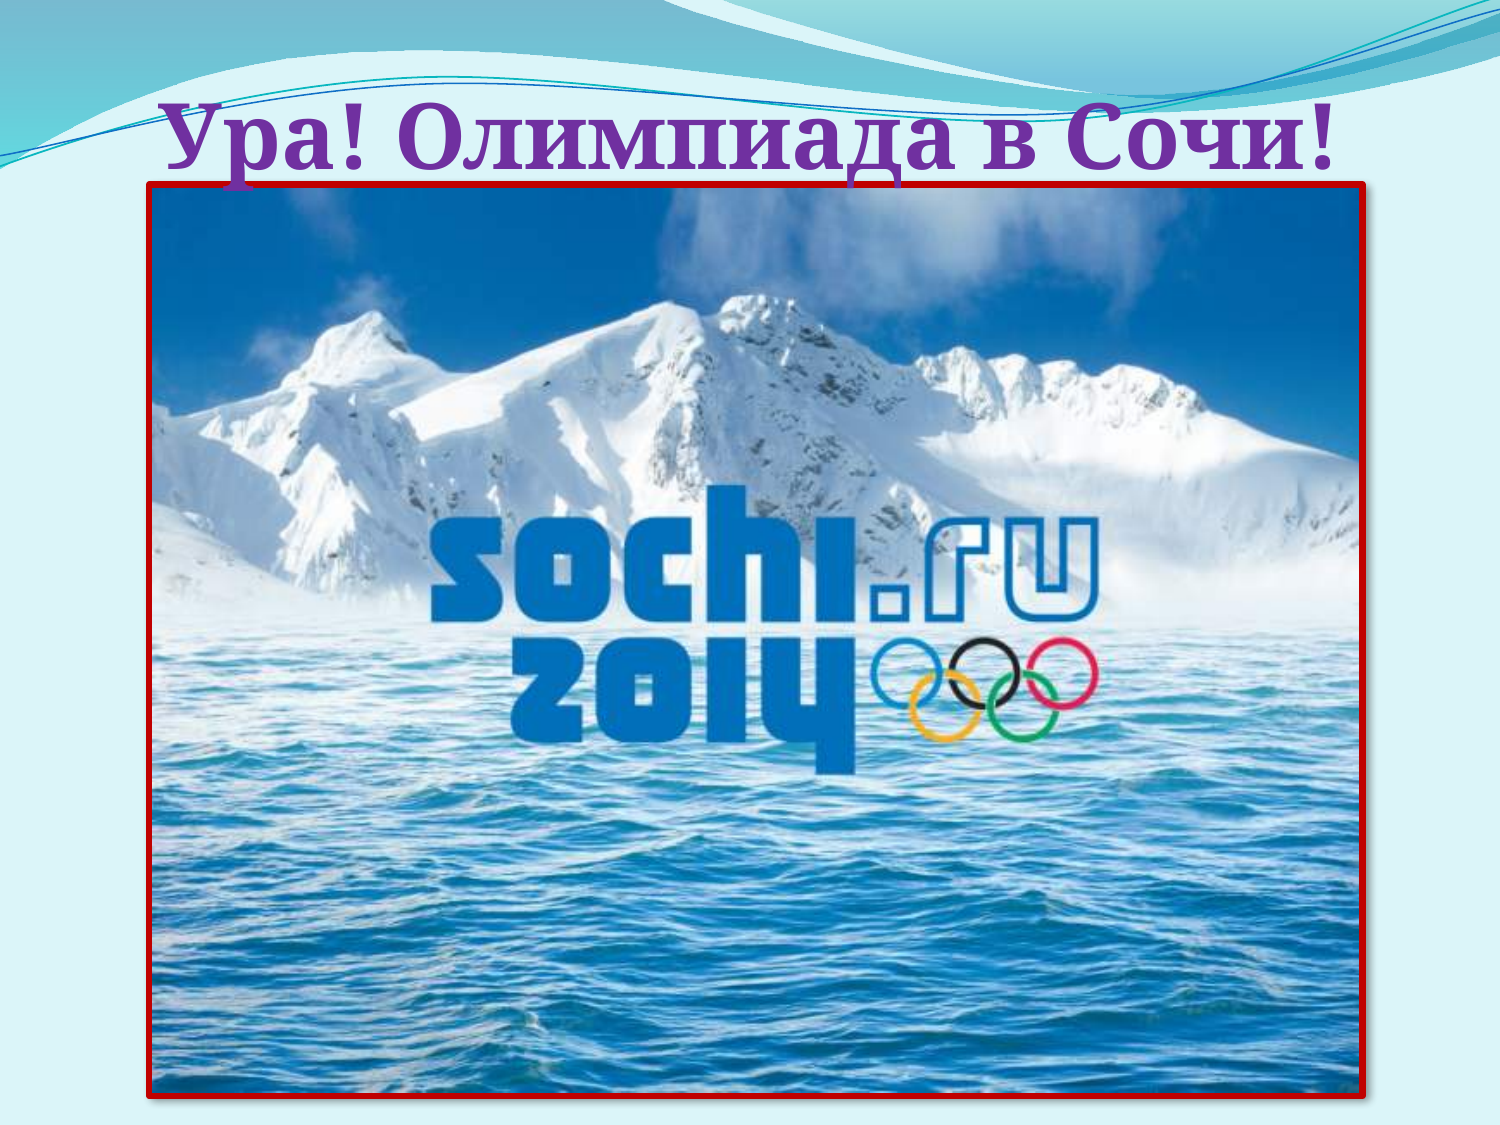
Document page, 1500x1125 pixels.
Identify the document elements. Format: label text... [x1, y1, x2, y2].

picture [490, 1087, 537, 1094]
picture [479, 1090, 490, 1094]
picture [152, 187, 1360, 1094]
text_box Ура! Олимпиада в Сочи! [143, 70, 1357, 180]
